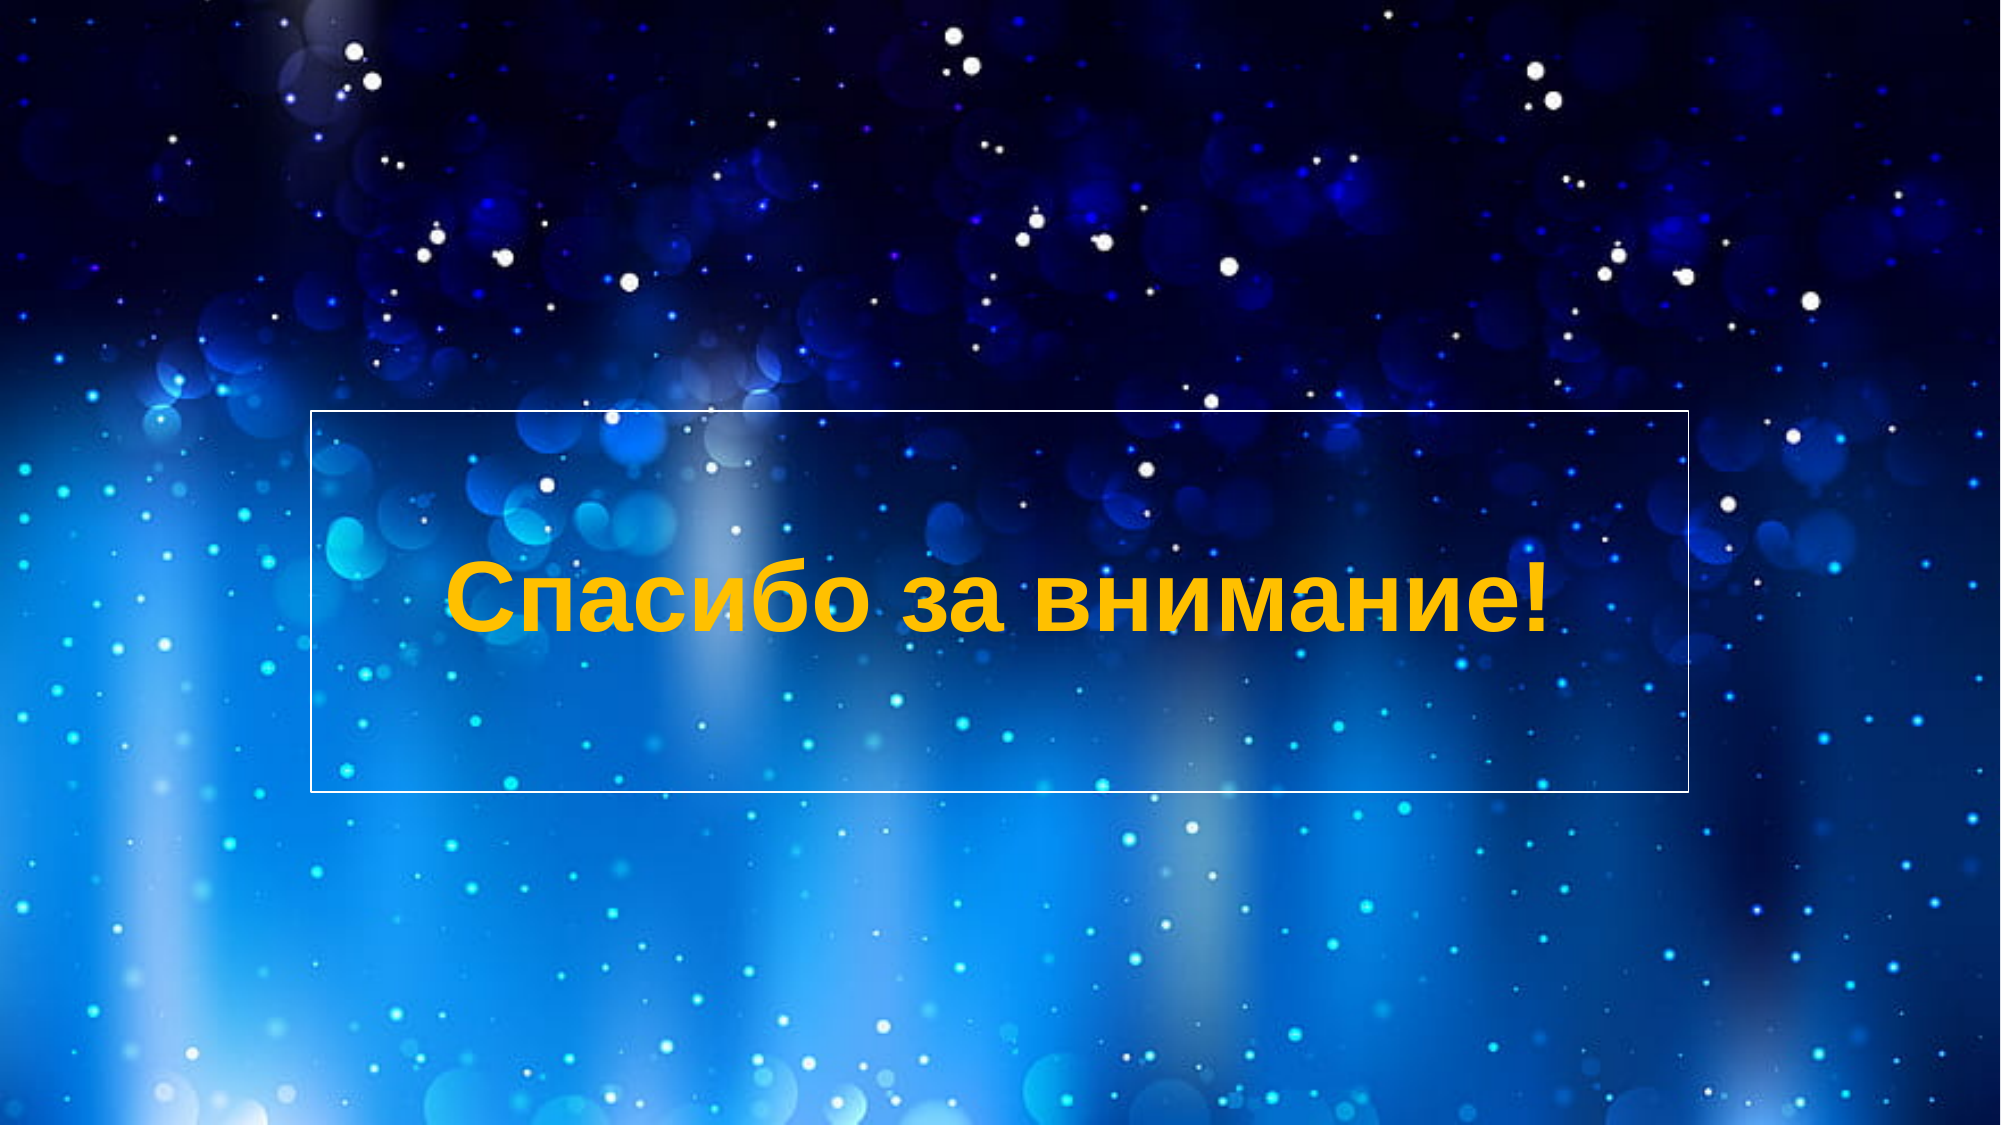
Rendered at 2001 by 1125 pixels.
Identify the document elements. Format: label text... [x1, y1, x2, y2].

text_box Спасибо за внимание! [311, 411, 1689, 793]
picture [1062, 1096, 1071, 1104]
picture [0, 0, 2001, 1125]
